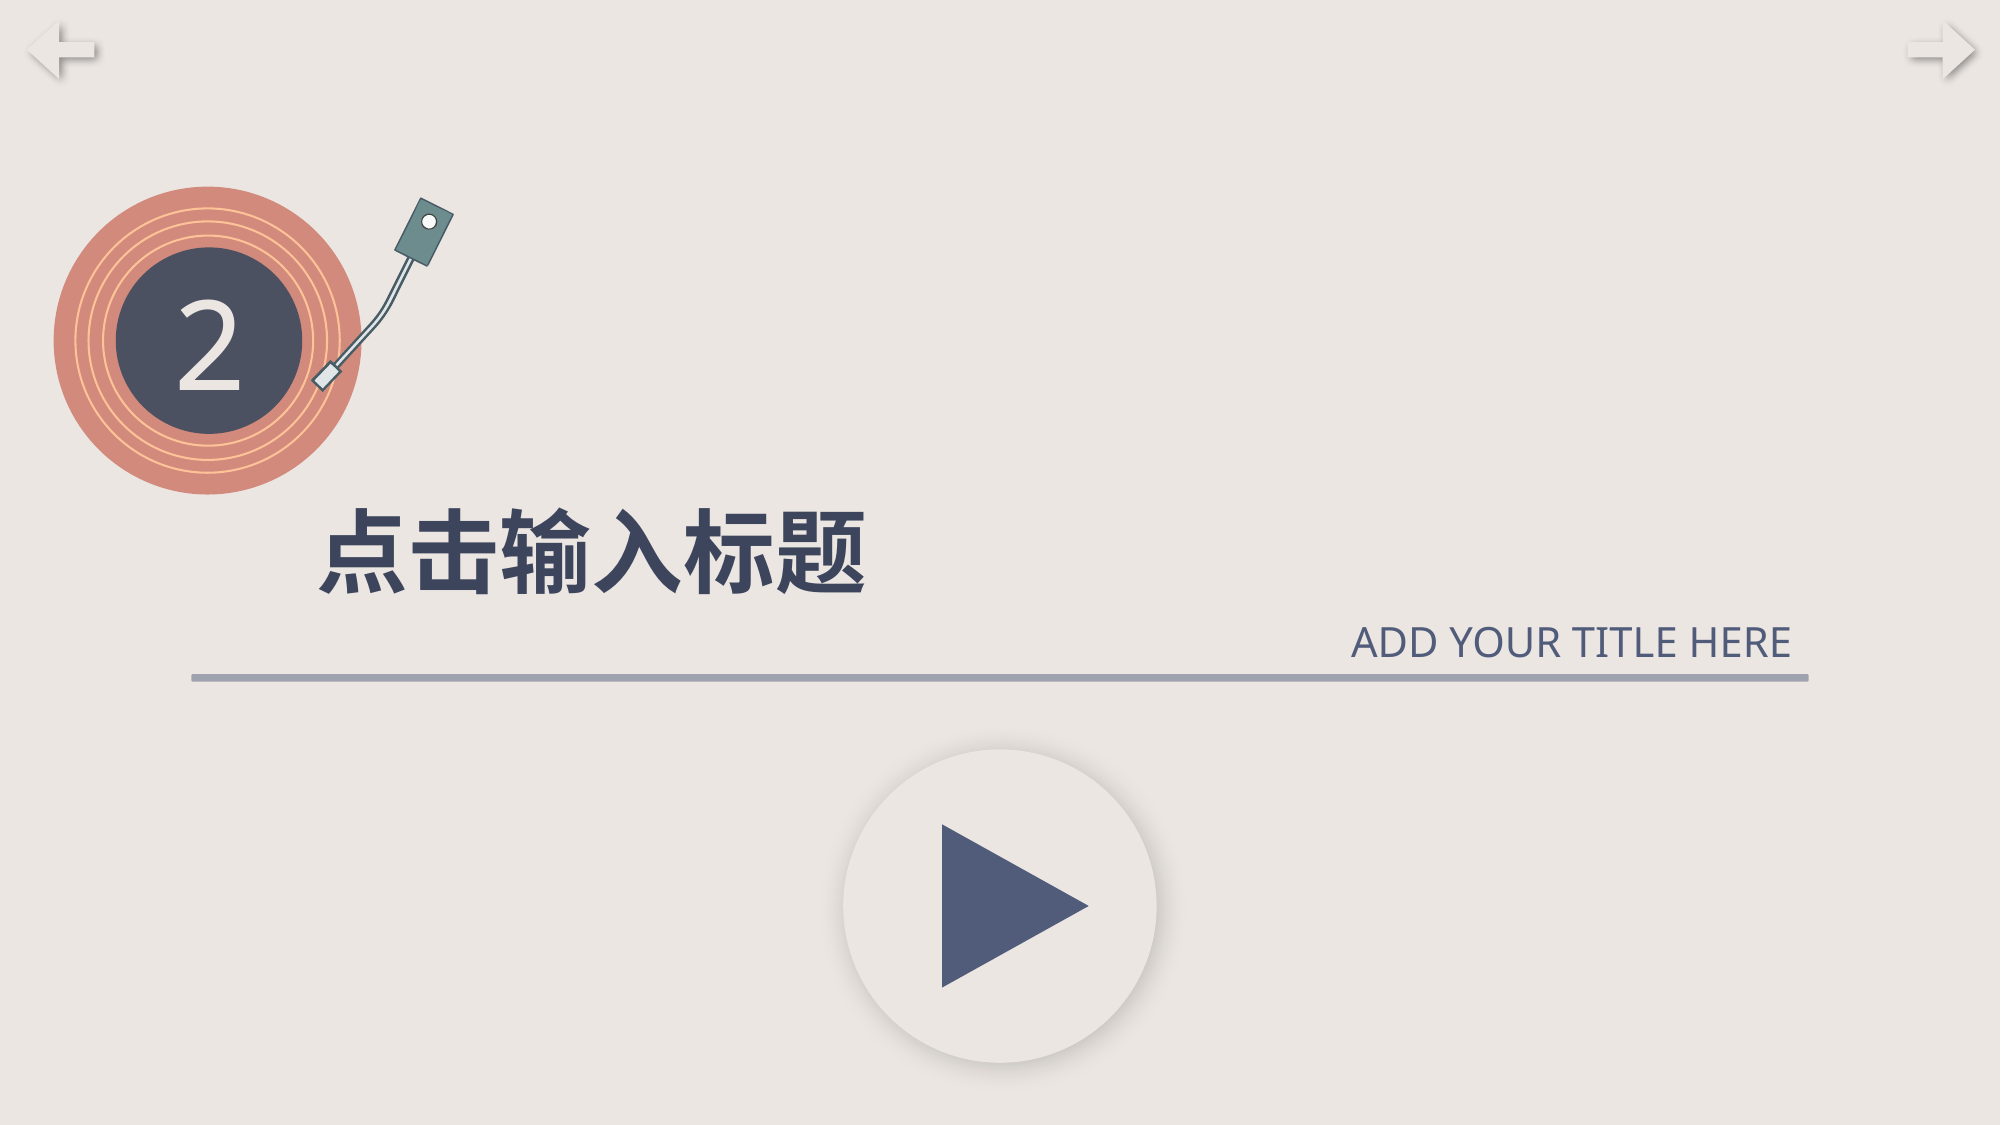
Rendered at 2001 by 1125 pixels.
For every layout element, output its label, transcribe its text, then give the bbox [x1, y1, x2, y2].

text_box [306, 199, 459, 389]
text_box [843, 749, 1157, 1063]
text_box 点击输入标题 [301, 487, 888, 612]
text_box [25, 17, 96, 82]
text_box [53, 186, 362, 495]
text_box [1906, 17, 1977, 82]
text_box [190, 673, 1810, 683]
text_box ADD YOUR TITLE HERE [1336, 608, 1808, 673]
